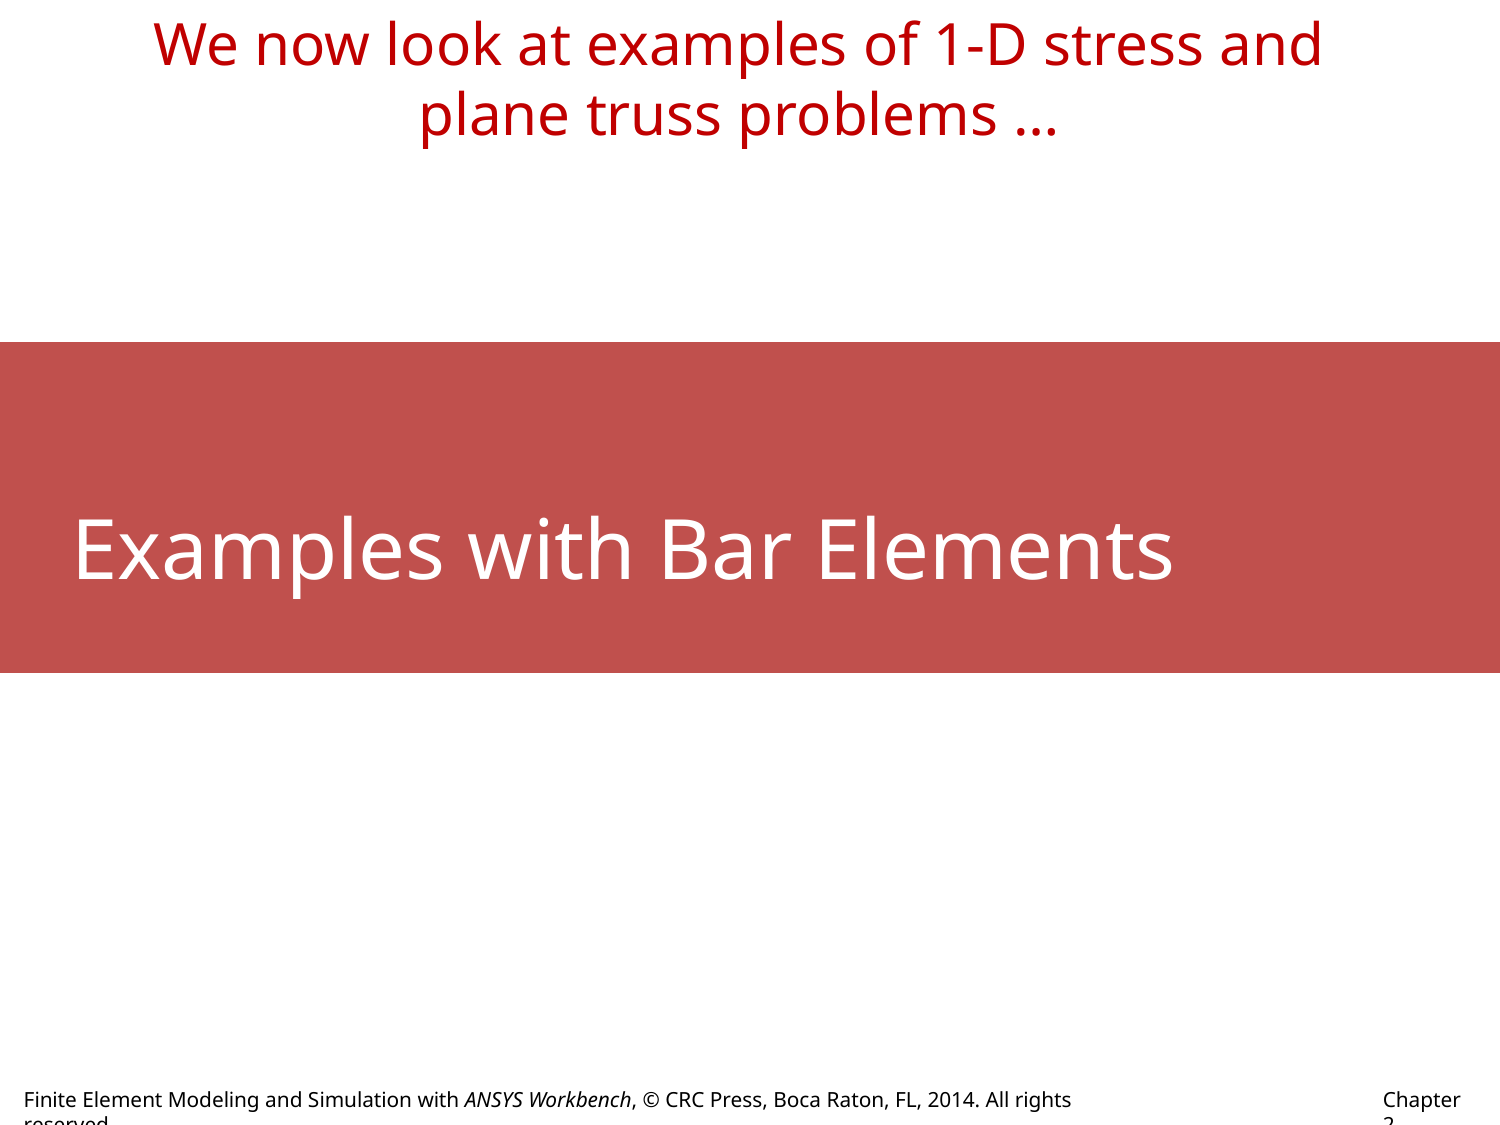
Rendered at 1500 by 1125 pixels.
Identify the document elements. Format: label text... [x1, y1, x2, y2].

text_box We now look at examples of 1-D stress and plane truss problems … [128, 0, 1350, 155]
text_box Examples with Bar Elements [57, 468, 1194, 604]
